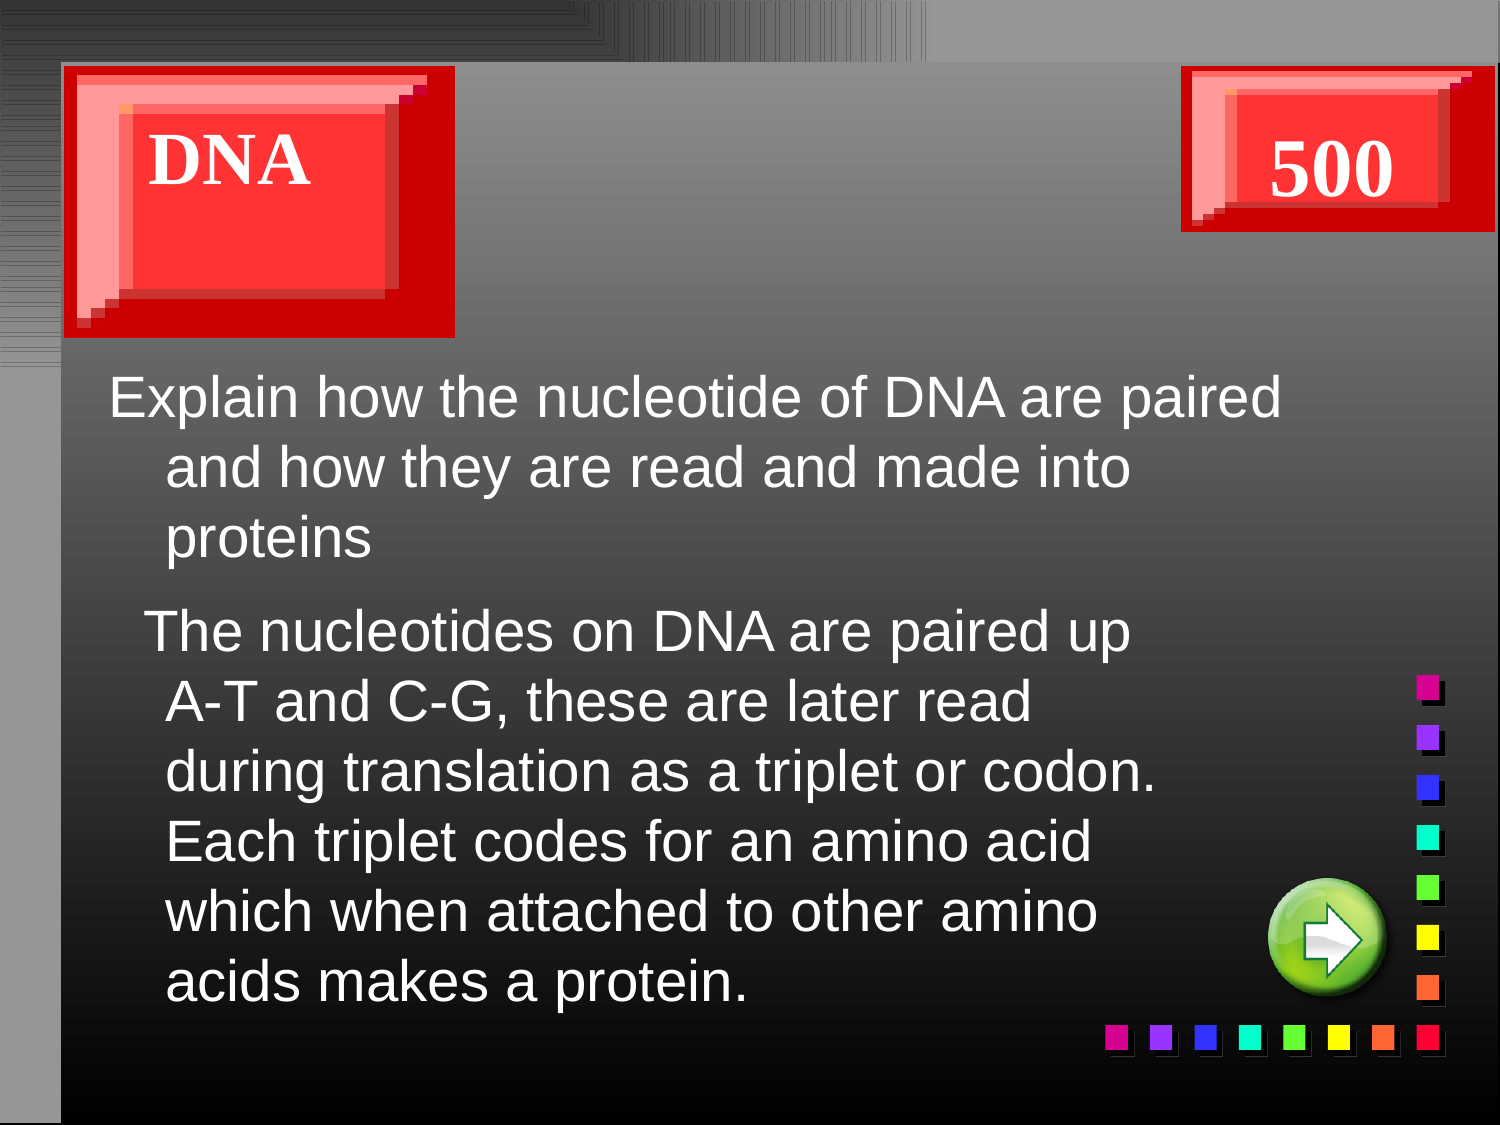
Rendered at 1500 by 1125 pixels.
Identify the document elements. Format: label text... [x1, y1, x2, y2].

picture [1257, 869, 1402, 1014]
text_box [64, 66, 479, 339]
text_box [1180, 66, 1495, 232]
text_box Explain how the nucleotide of DNA are paired and how they are read and made into proteins [93, 351, 1369, 586]
list The nucleotides on DNA are paired up A-T and C-G, these are later read during translation as a triplet or codon. Each triplet codes for an amino acid which when attached to other amino acids makes a protein. [93, 585, 1200, 1032]
